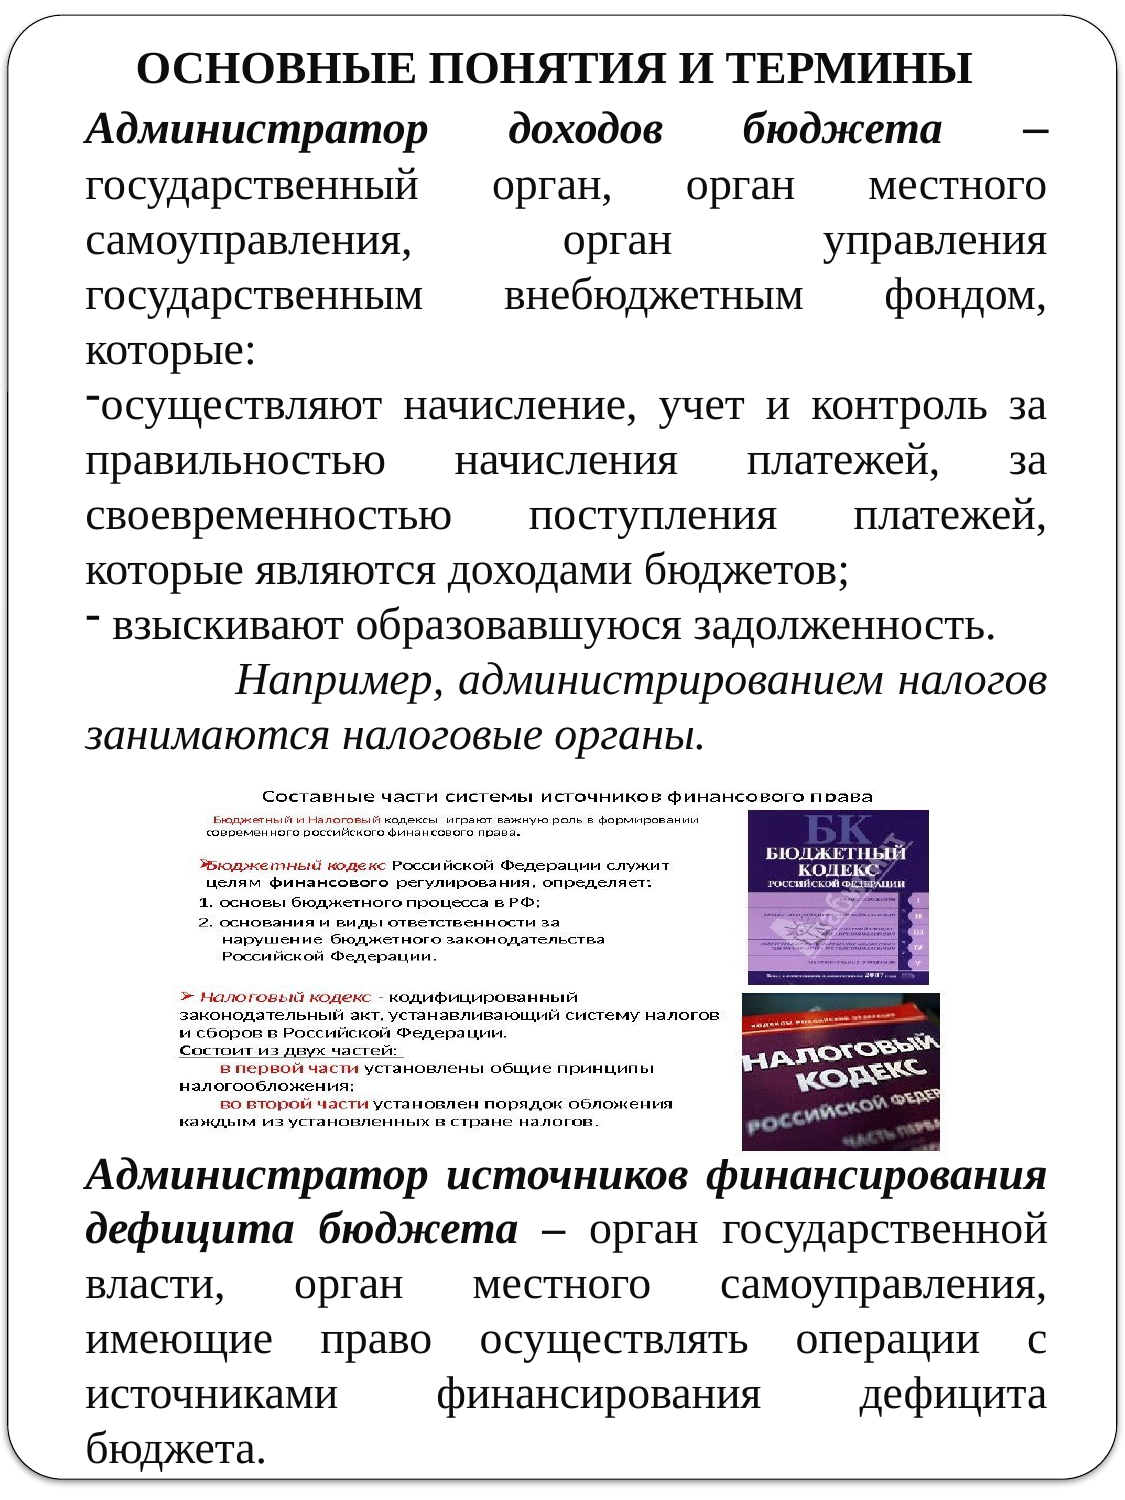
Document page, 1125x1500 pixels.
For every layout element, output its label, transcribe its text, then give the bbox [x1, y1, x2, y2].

picture [172, 760, 965, 1159]
text_box ОСНОВНЫЕ ПОНЯТИЯ И ТЕРМИНЫ Администратор доходов бюджета – государственный орган, орган местного самоуправления, орган управления государственным внебюджетным фондом, которые: осуществляют начисление, учет и контроль за правильностью начисления платежей, за своевременностью поступления платежей, которые являются доходами бюджетов; взыскивают образовавшуюся задолженность. Например, администрированием налогов занимаются налоговые органы. Администратор источников финансирования дефицита бюджета – орган государственной власти, орган местного самоуправления, имеющие право осуществлять операции с источниками финансирования дефицита бюджета. [70, 26, 1063, 1481]
text_box [25, 0, 76, 27]
